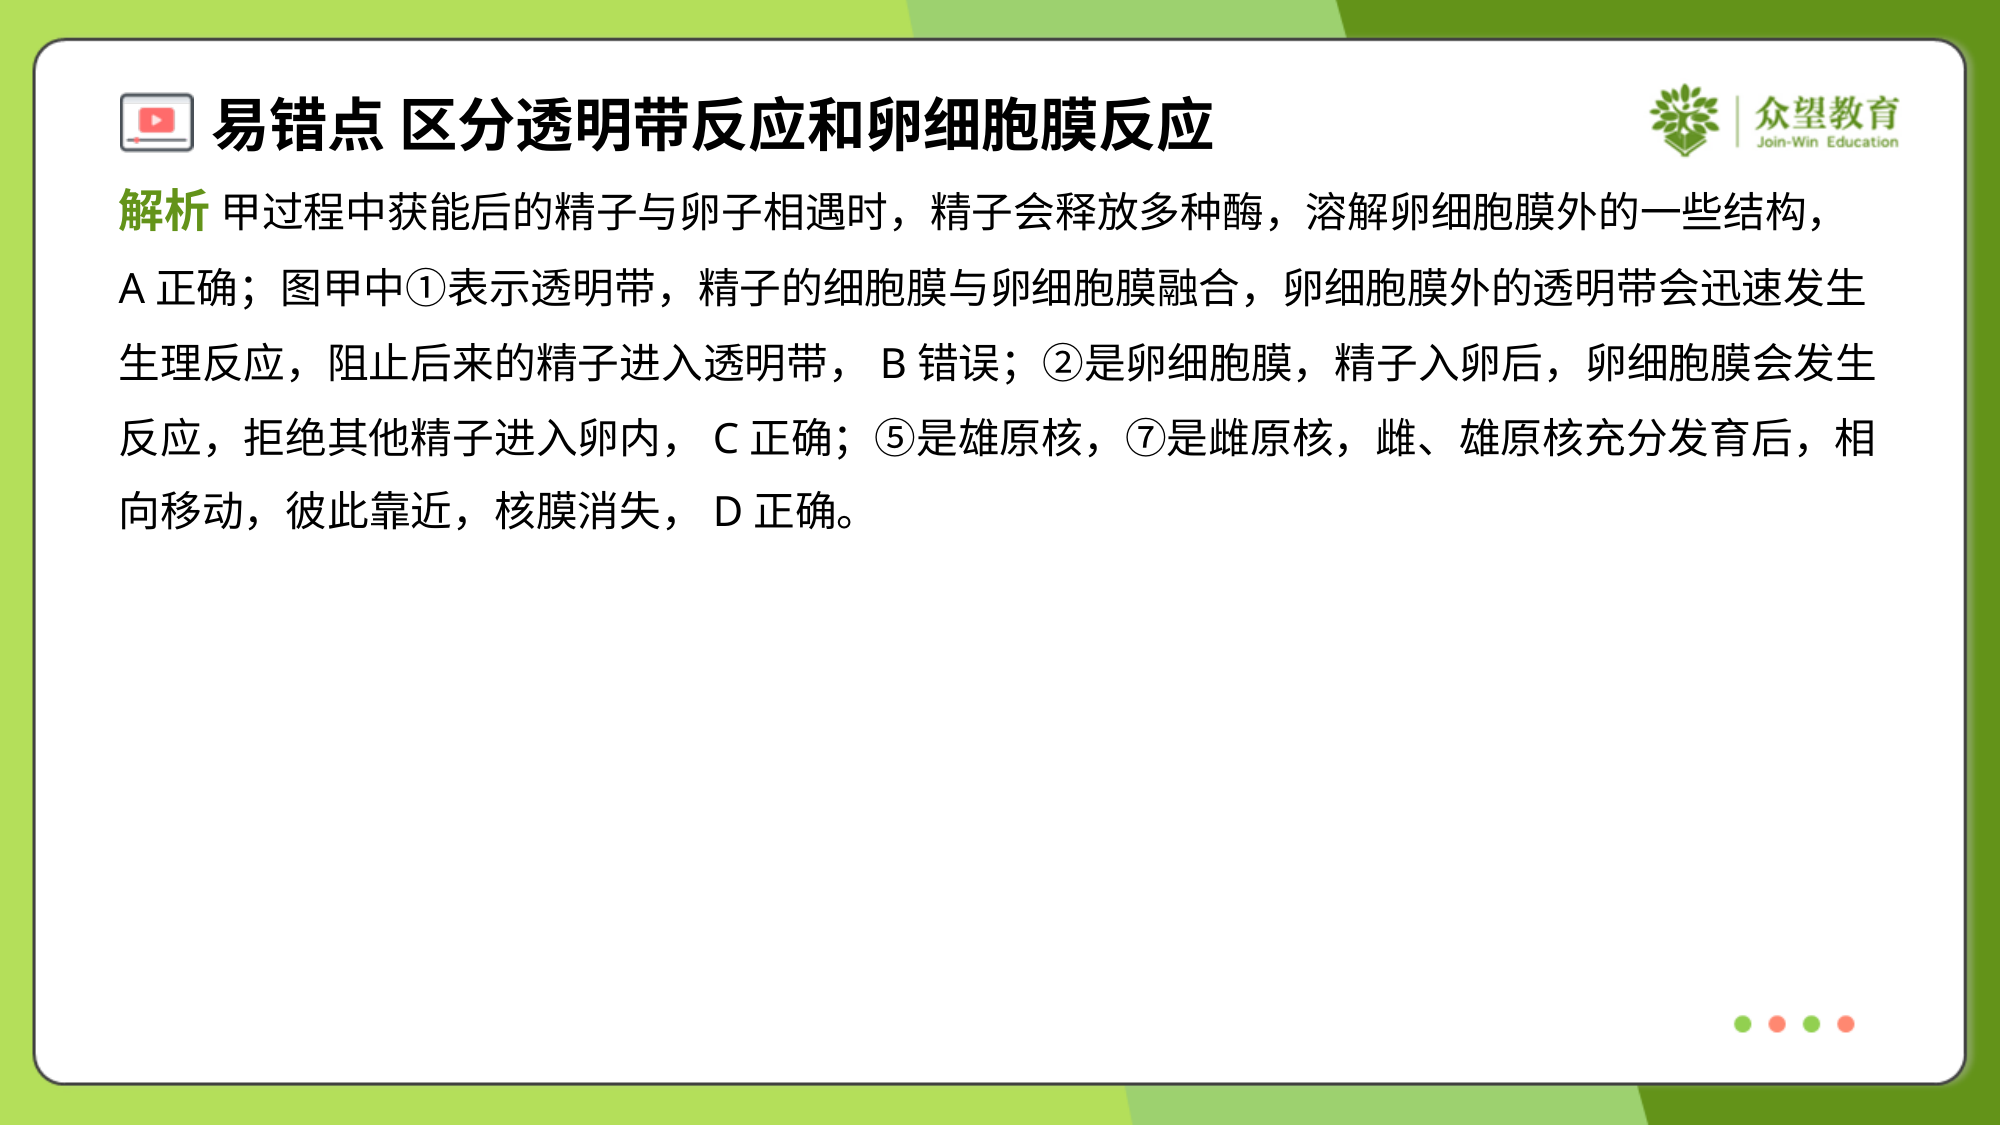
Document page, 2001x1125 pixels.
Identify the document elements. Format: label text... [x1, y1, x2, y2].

text_box 解析 甲过程中获能后的精子与卵子相遇时，精子会释放多种酶，溶解卵细胞膜外的一些结构， A正确；图甲中①表示透明带，精子的细胞膜与卵细胞膜融合，卵细胞膜外的透明带会迅速发生 生理反应，阻止后来的精子进入透明带，B错误；②是卵细胞膜，精子入卵后，卵细胞膜会发生 反应，拒绝其他精子进入卵内，C正确；⑤是雄原核，⑦是雌原核，雌、雄原核充分发育后，相 向移动，彼此靠近，核膜消失，D正确。 [118, 159, 1883, 527]
picture [0, 0, 2000, 1125]
